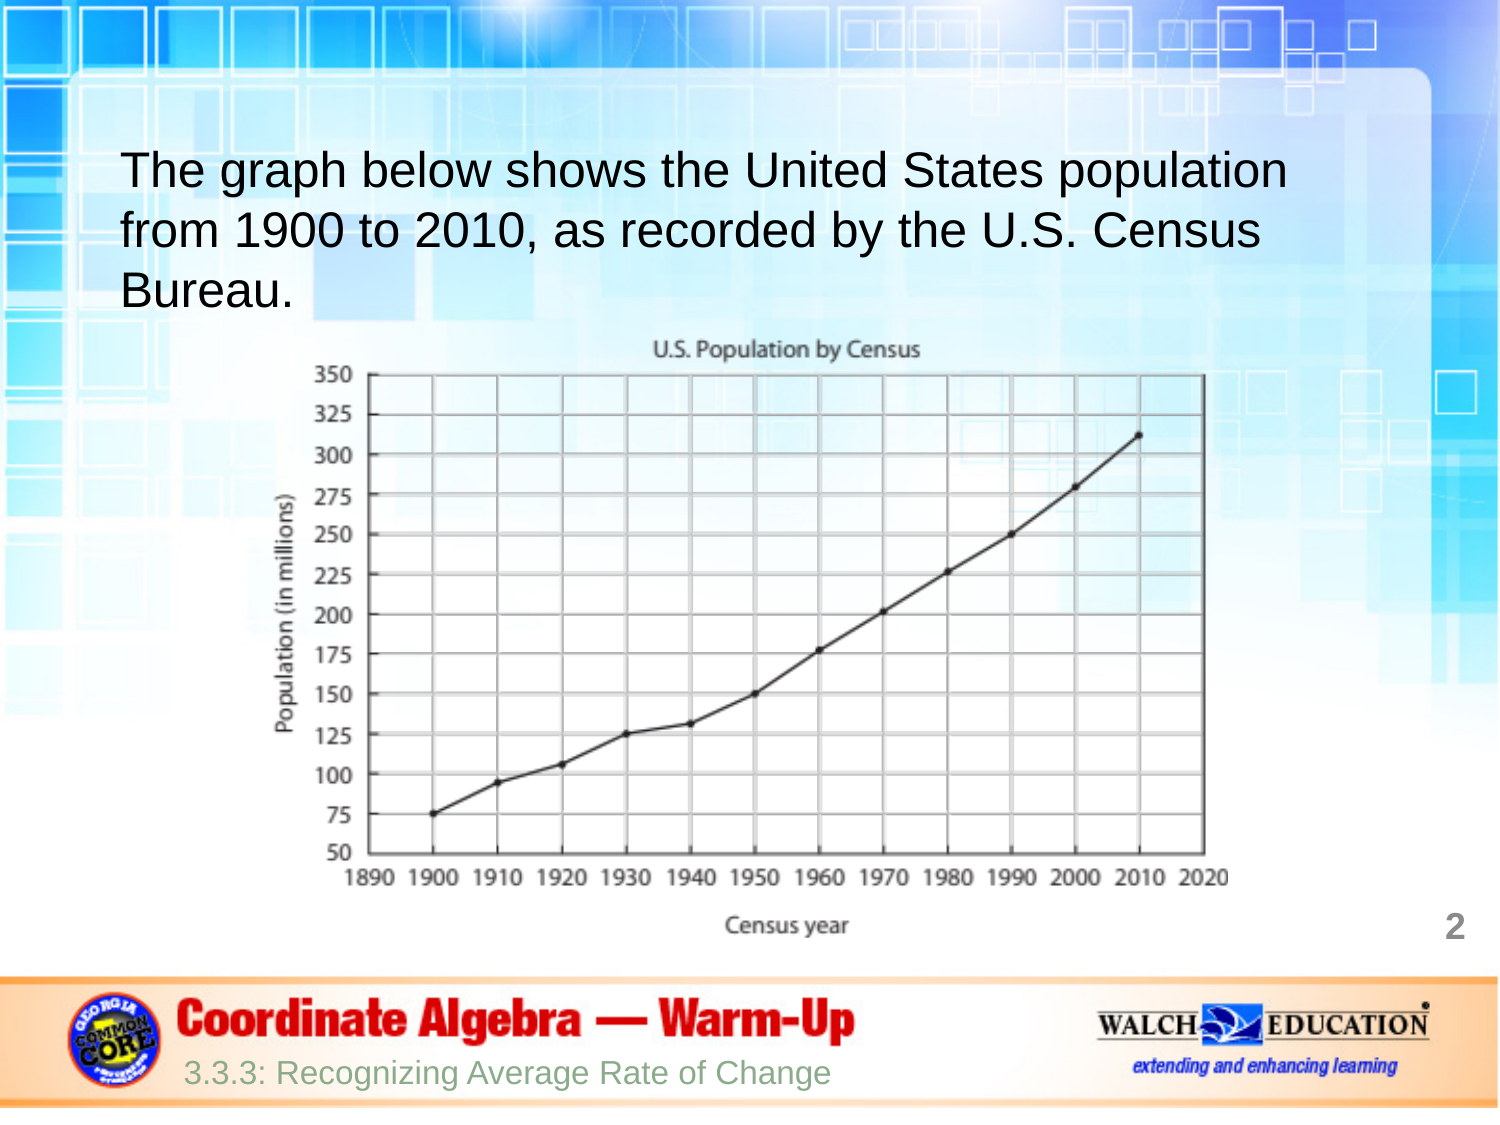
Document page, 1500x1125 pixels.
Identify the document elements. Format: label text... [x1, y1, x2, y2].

slide_number 2 [1361, 901, 1481, 949]
footer 3.3.3: Recognizing Average Rate of Change [168, 1048, 1067, 1094]
picture [0, 0, 1500, 1108]
text_box The graph below shows the United States population from 1900 to 2010, as recorded by the U.S. Census Bureau. [105, 130, 1394, 949]
